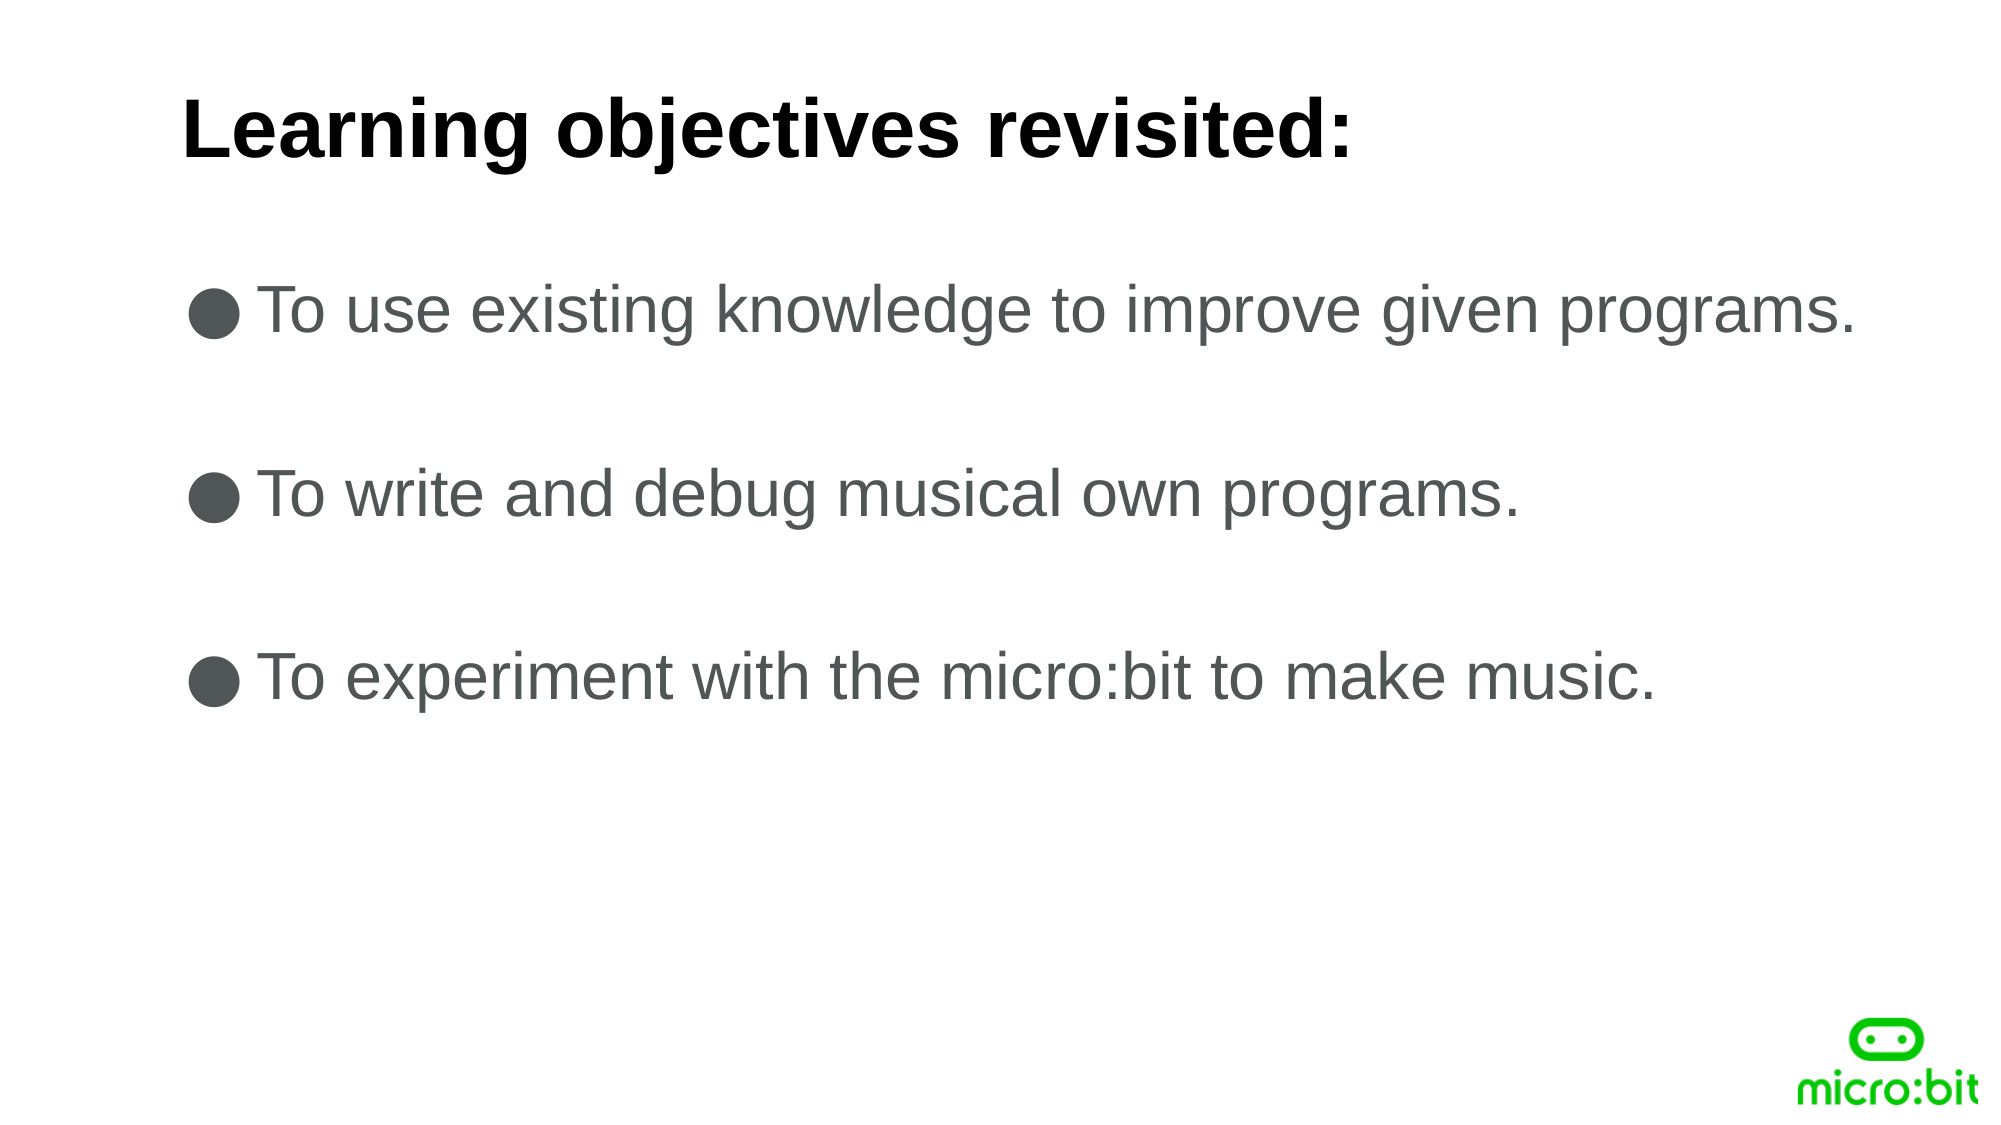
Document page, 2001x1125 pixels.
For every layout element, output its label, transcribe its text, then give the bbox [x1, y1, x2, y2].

picture [1797, 1017, 1978, 1106]
text_box Learning objectives revisited: To use existing knowledge to improve given programs. To write and debug musical own programs. To experiment with the micro:bit to make music. [166, 60, 1918, 884]
